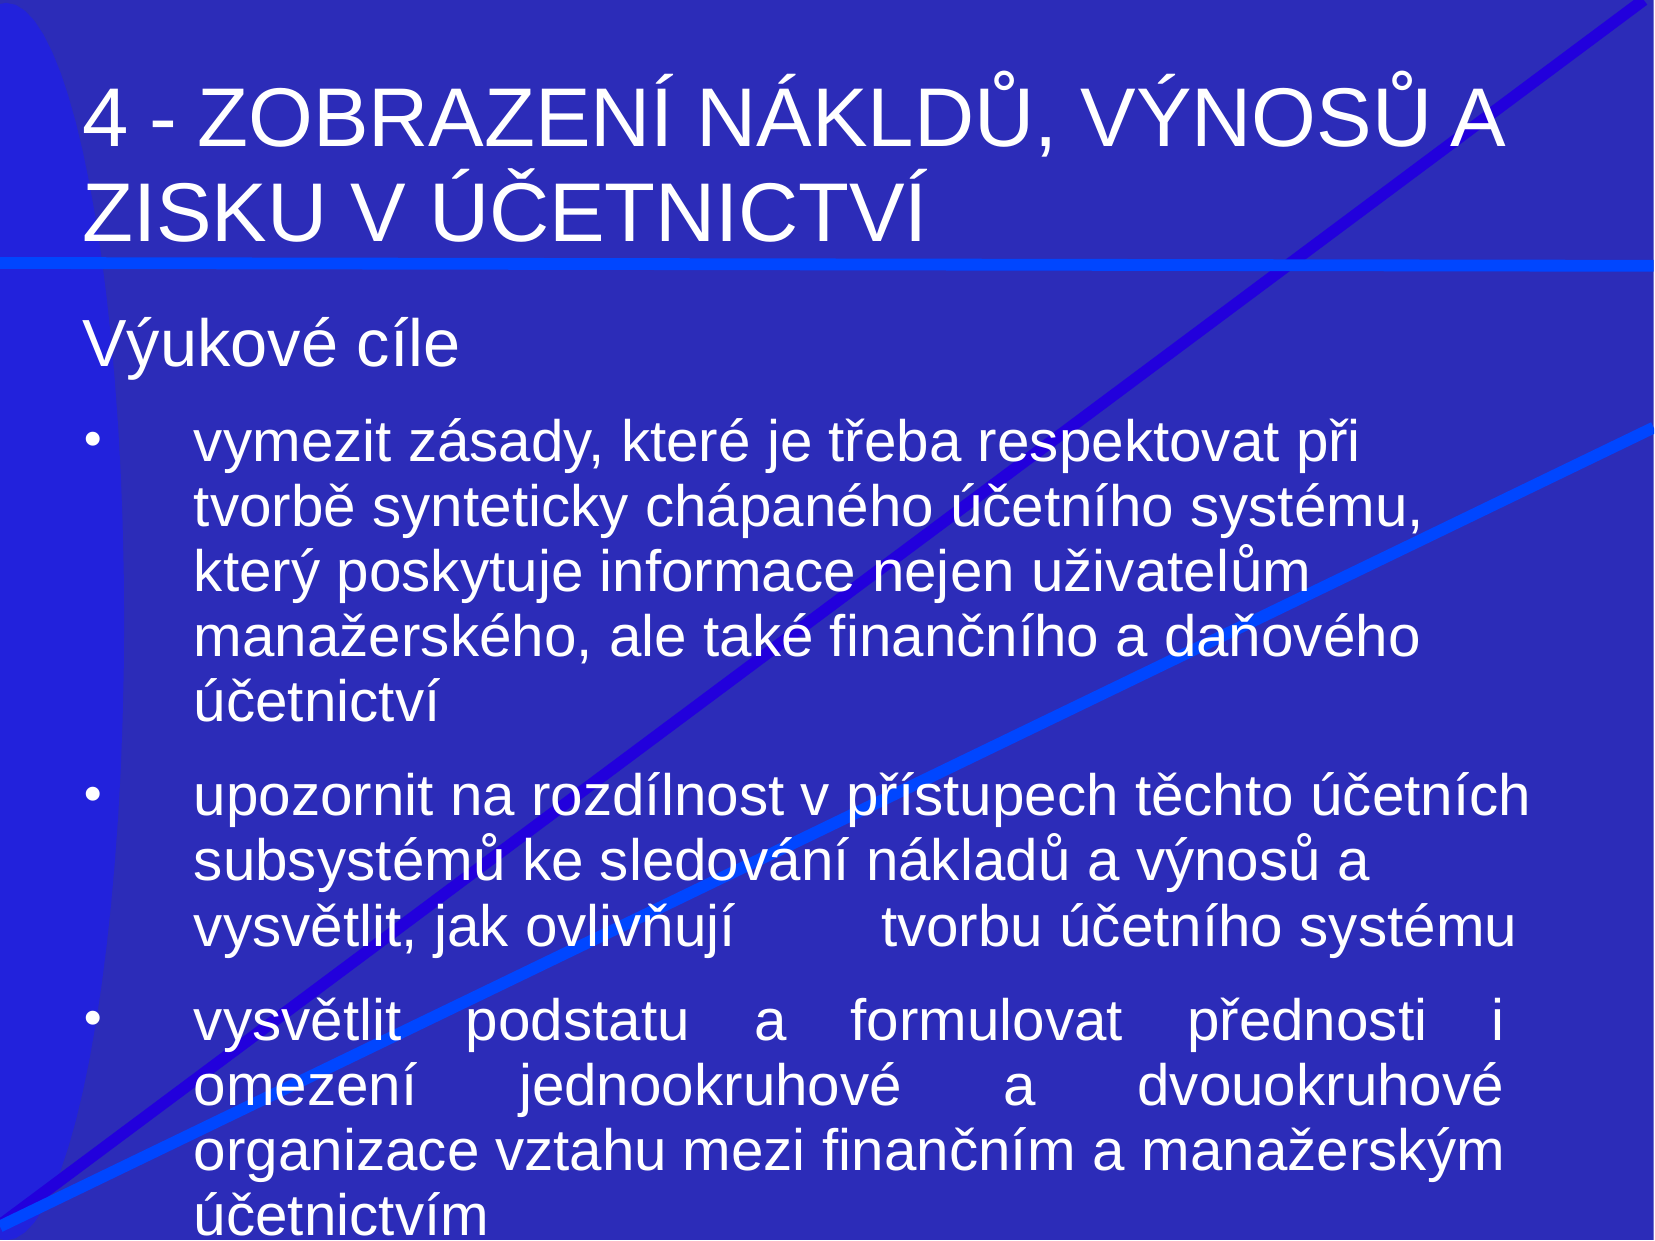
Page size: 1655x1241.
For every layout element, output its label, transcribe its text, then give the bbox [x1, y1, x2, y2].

title 4 - ZOBRAZENÍ NÁKLDů, VÝNOSů A ZISKU V ÚČETNICTVÍ [80, 66, 1574, 274]
text_box Výukové cíle vymezit zásady, které je třeba respektovat při tvorbě synteticky chápaného účetního systému, který poskytuje informace nejen uživatelům manažerského, ale také finančního a daňového účetnictví upozornit na rozdílnost v přístupech těchto účetních subsystémů ke sledování nákladů a výnosů a vysvětlit, jak ovlivňují tvorbu účetního systému vysvětlit podstatu a formulovat přednosti i omezení jednookruhové a dvouokruhové organizace vztahu mezi finančním a manažerským účetnictvím [80, 299, 1542, 1241]
